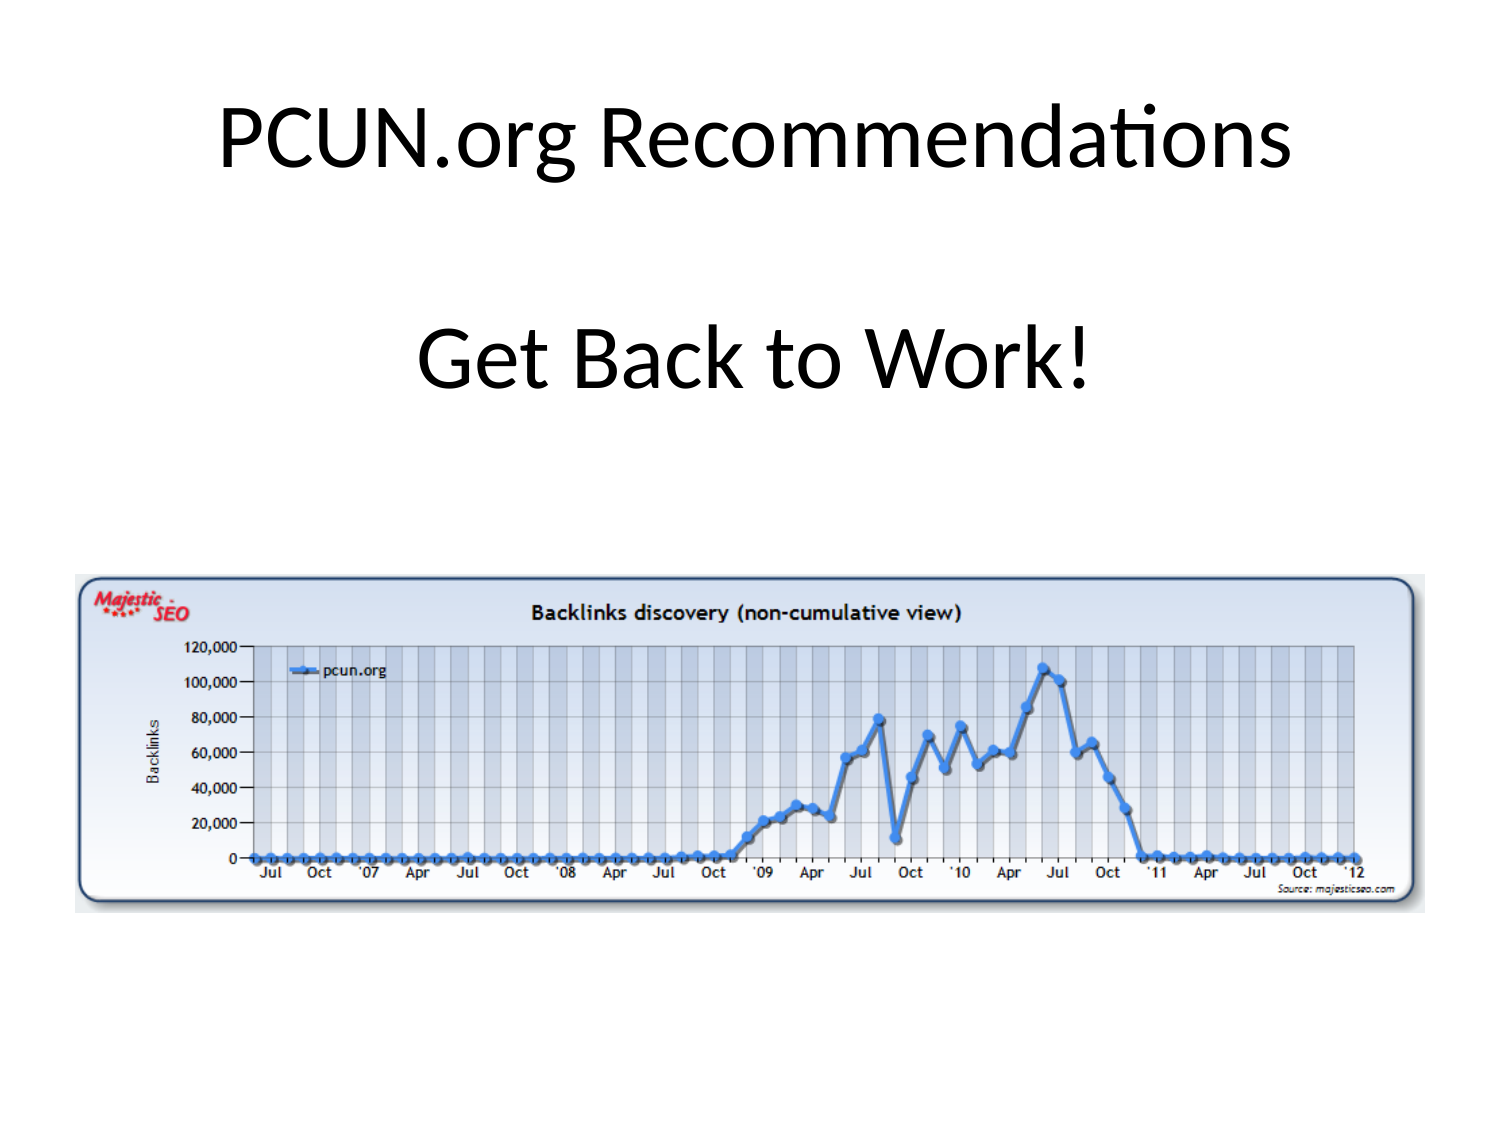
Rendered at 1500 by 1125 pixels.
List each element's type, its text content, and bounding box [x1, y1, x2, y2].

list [74, 574, 1426, 913]
title PCUN.org Recommendations Get Back to Work! [75, 45, 1438, 438]
